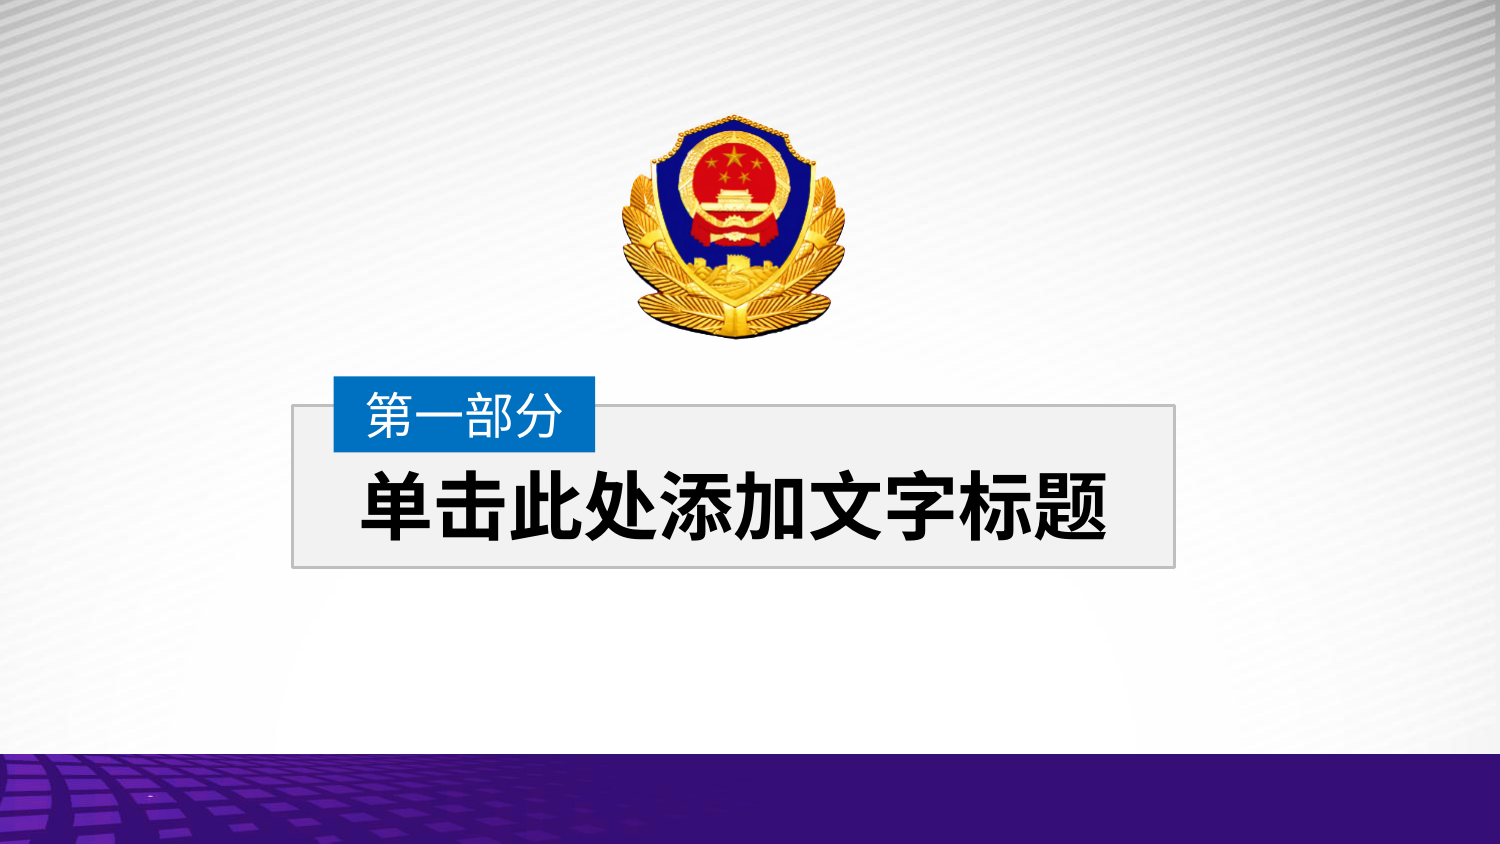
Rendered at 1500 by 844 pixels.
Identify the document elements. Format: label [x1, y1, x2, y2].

text_box [292, 405, 1175, 568]
picture [0, 0, 1500, 844]
